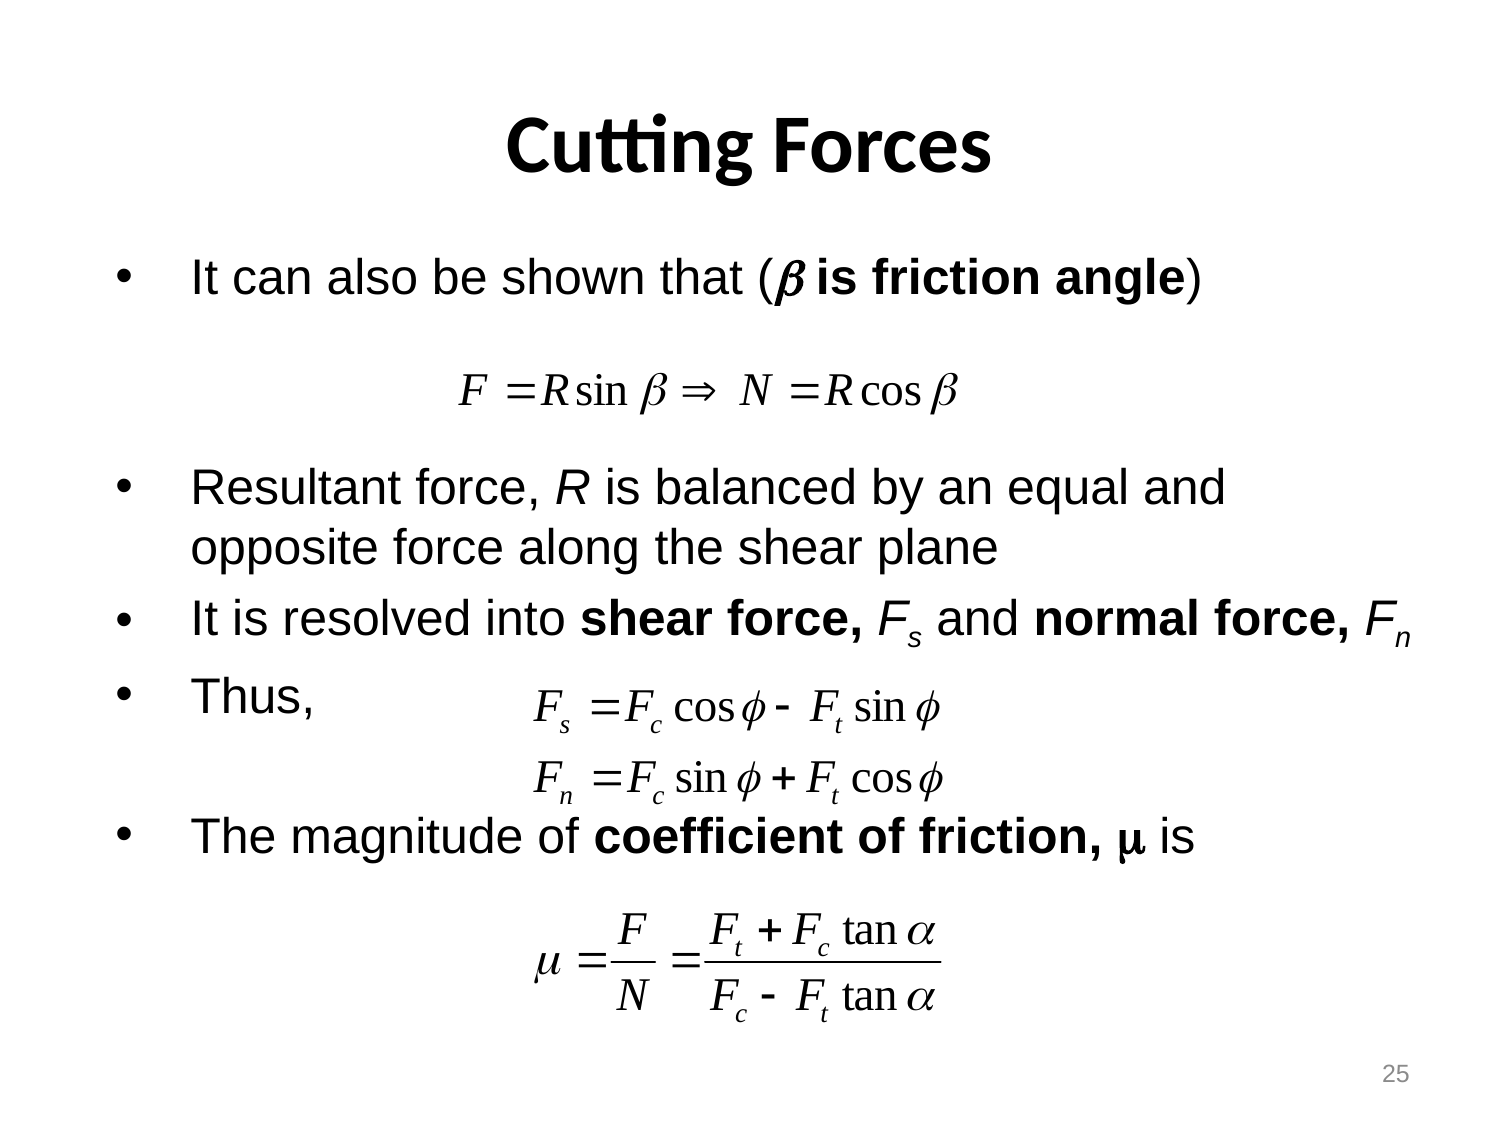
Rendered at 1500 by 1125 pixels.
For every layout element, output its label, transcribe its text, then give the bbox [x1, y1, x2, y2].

slide_number 25 [1074, 1042, 1425, 1103]
list It can also be shown that ( is friction angle) Resultant force, R is balanced by an equal and opposite force along the shear plane It is resolved into shear force, Fs and normal force, Fn Thus, The magnitude of coefficient of friction,  is [100, 237, 1438, 1100]
title Cutting Forces [75, 45, 1425, 233]
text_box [524, 674, 952, 816]
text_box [449, 362, 971, 426]
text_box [524, 899, 952, 1034]
